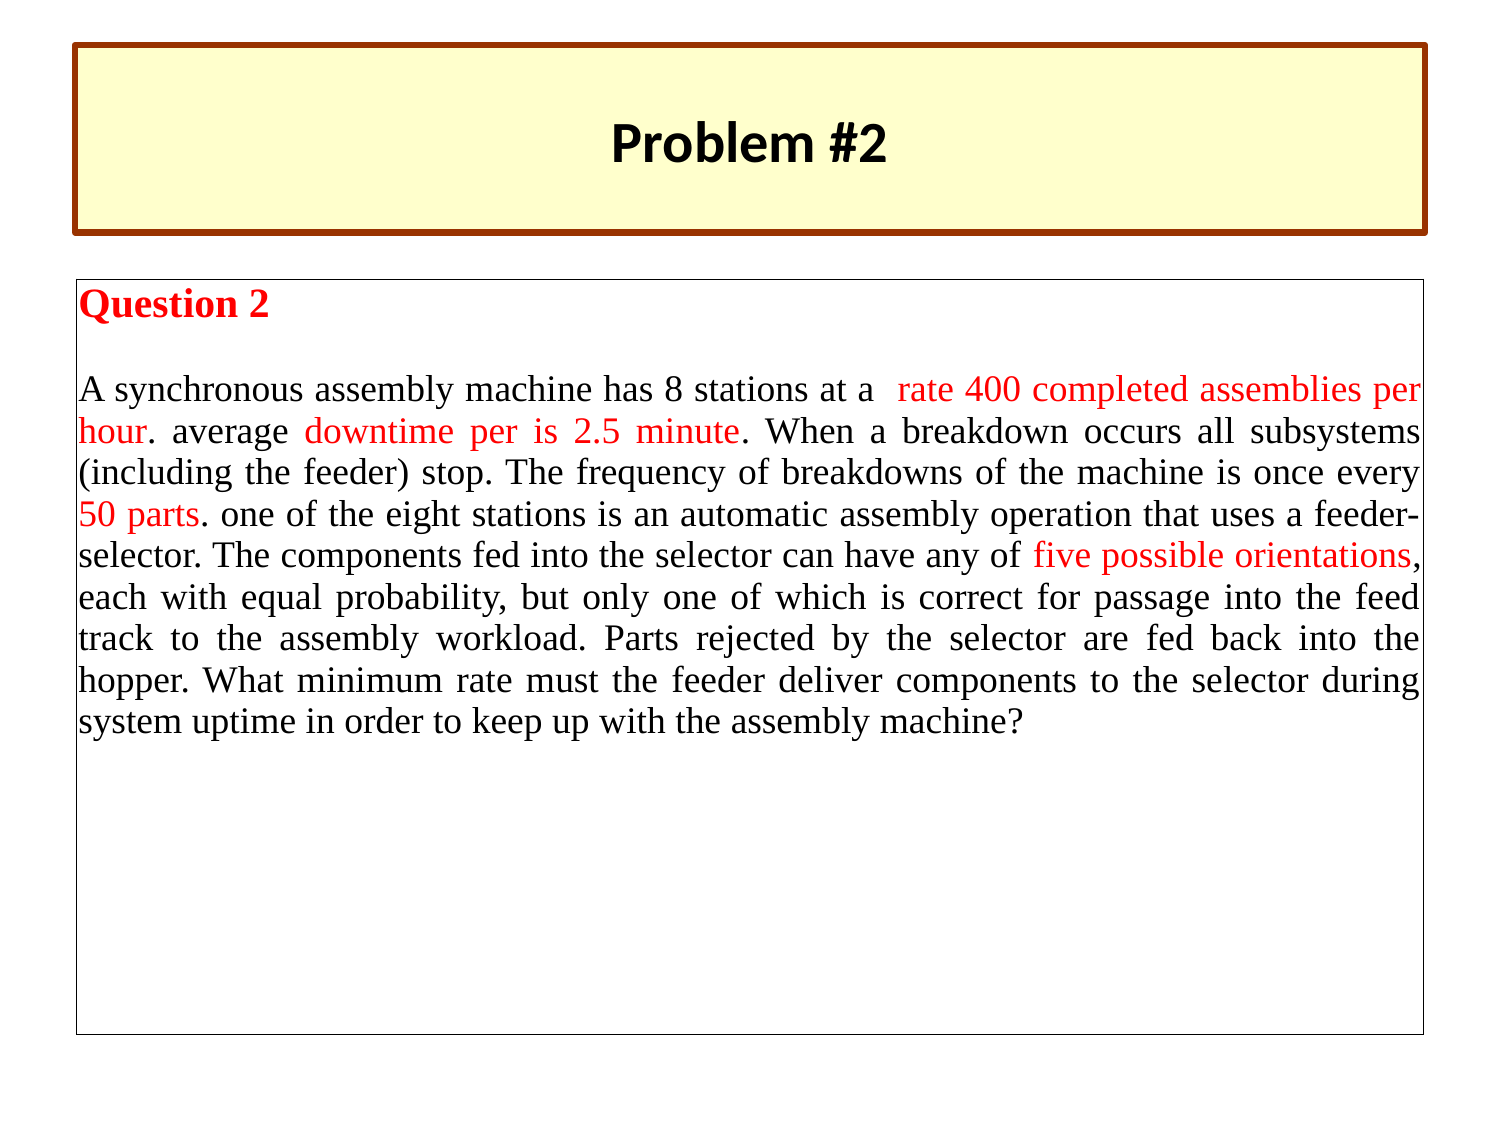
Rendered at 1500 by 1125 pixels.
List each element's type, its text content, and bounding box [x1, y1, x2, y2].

table_header Question 2 A synchronous assembly machine has 8 stations at a rate 400 completed assemblies per hour. average downtime per is 2.5 minute. When a breakdown occurs all subsystems (including the feeder) stop. The frequency of breakdowns of the machine is once every 50 parts. one of the eight stations is an automatic assembly operation that uses a feeder-selector. The components fed into the selector can have any of five possible orientations, each with equal probability, but only one of which is correct for passage into the feed track to the assembly workload. Parts rejected by the selector are fed back into the hopper. What minimum rate must the feeder deliver components to the selector during system uptime in order to keep up with the assembly machine? [77, 280, 1423, 1034]
title Problem #2 [75, 45, 1425, 233]
